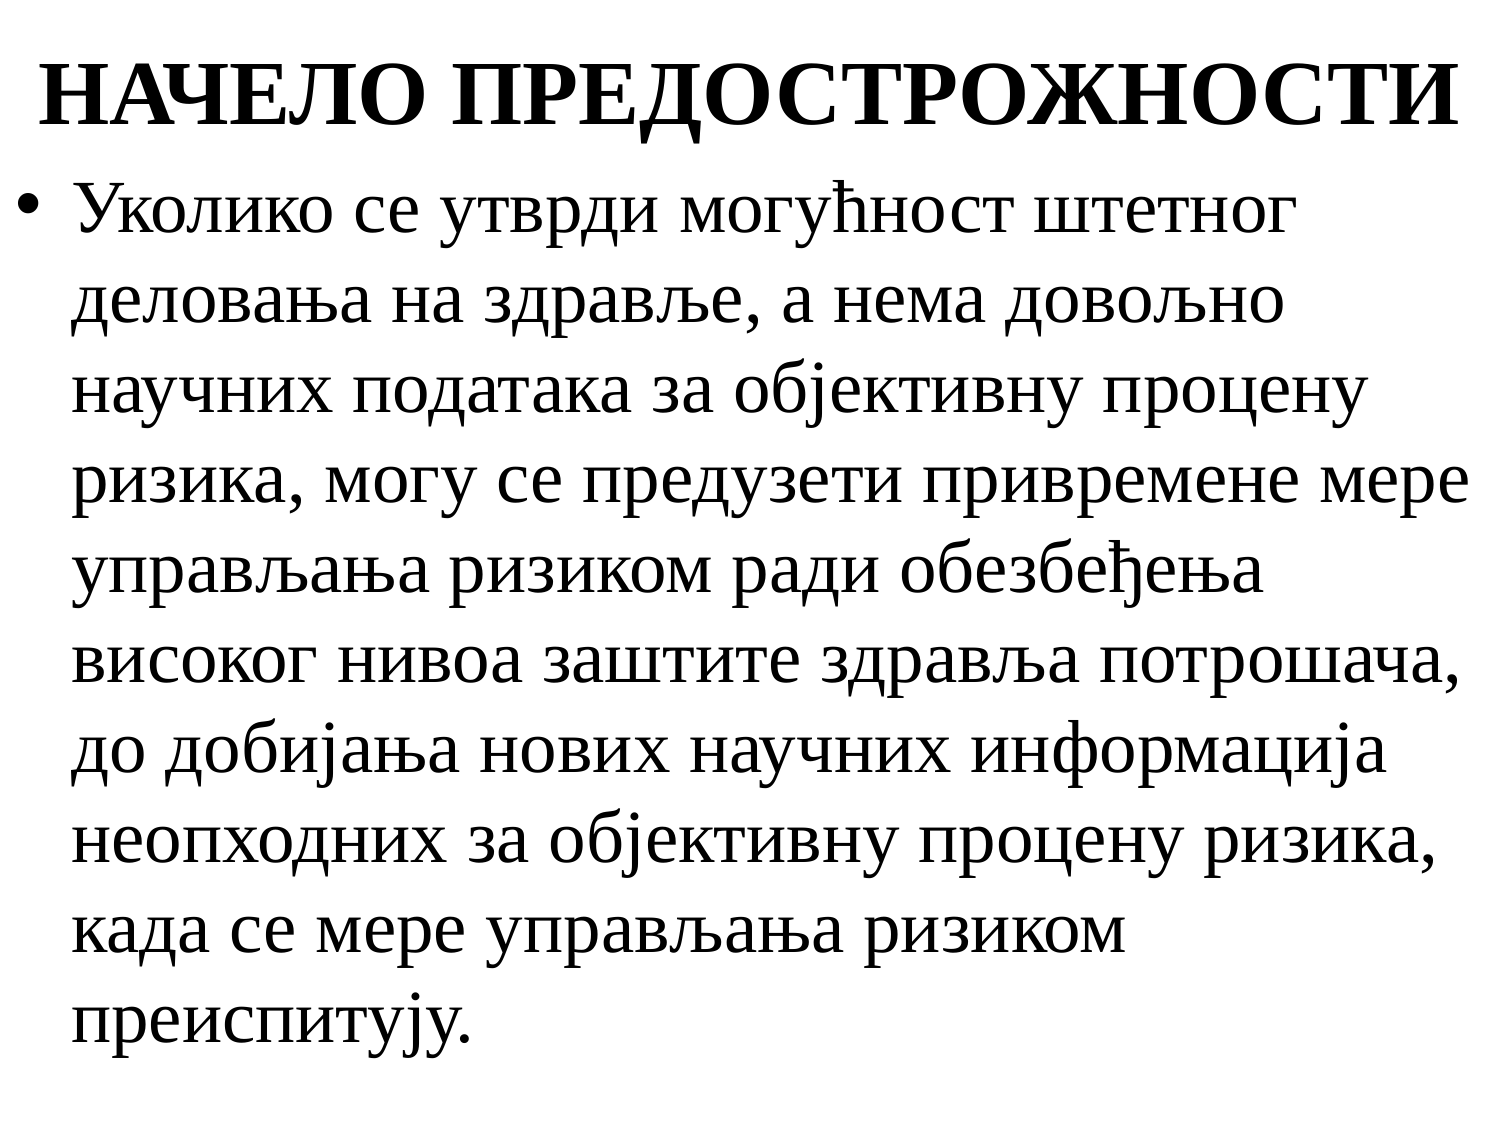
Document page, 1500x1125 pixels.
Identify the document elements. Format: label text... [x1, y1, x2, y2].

list Уколико се утврди могућност штетног деловања на здравље, а нема довољно научних података за објективну процену ризика, могу се предузети привремене мере управљања ризиком ради обезбеђења високог нивоа заштите здравља потрошача, до добијања нових научних информација неопходних за објективну процену ризика, када се мере управљања ризиком преиспитују. [0, 149, 1500, 1125]
title НАЧЕЛО ПРЕДОСТРОЖНОСТИ [0, 0, 1500, 149]
